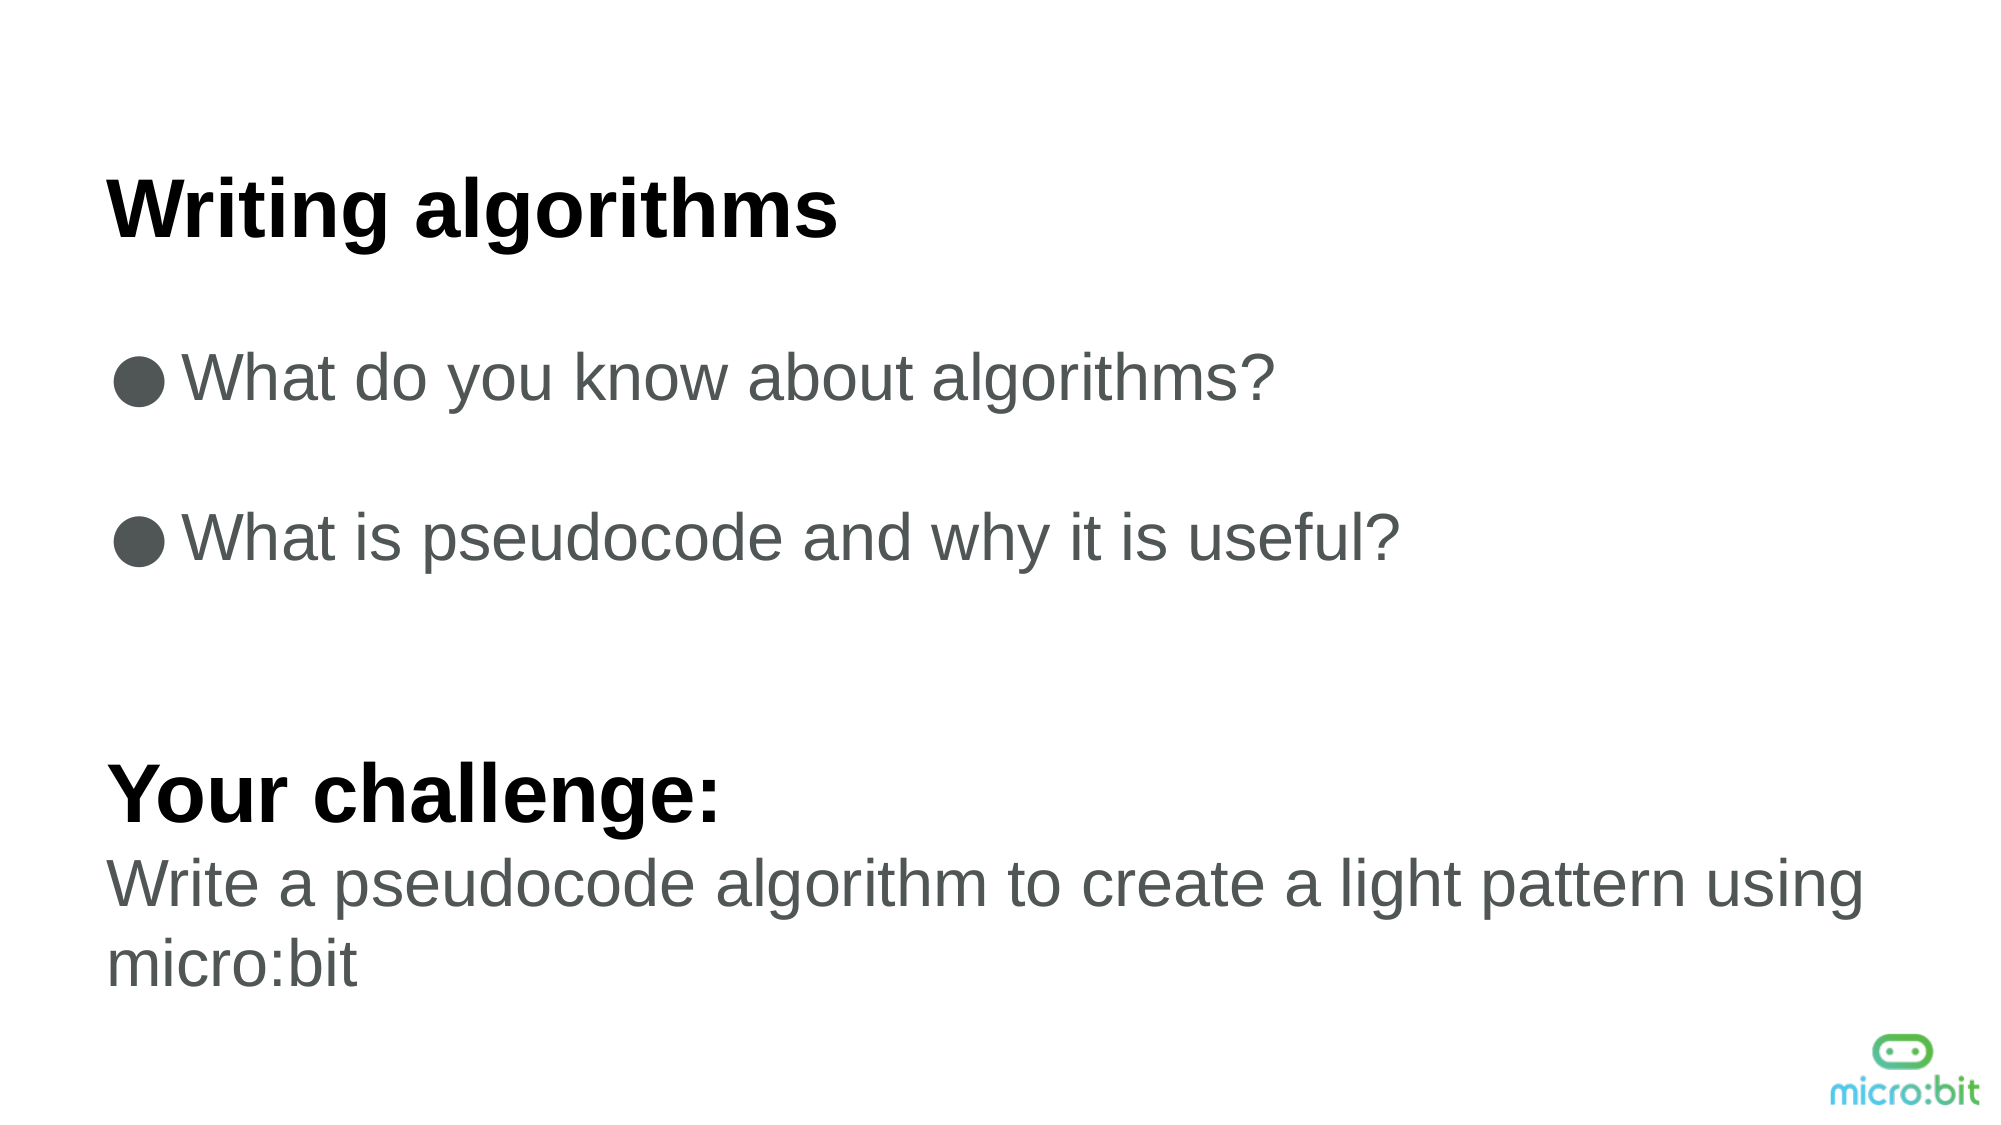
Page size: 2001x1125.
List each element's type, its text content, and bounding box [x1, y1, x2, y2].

text_box Writing algorithms What do you know about algorithms? What is pseudocode and why it is useful? Your challenge: Write a pseudocode algorithm to create a light pattern using micro:bit [91, 60, 1918, 884]
picture [1830, 1029, 1980, 1106]
